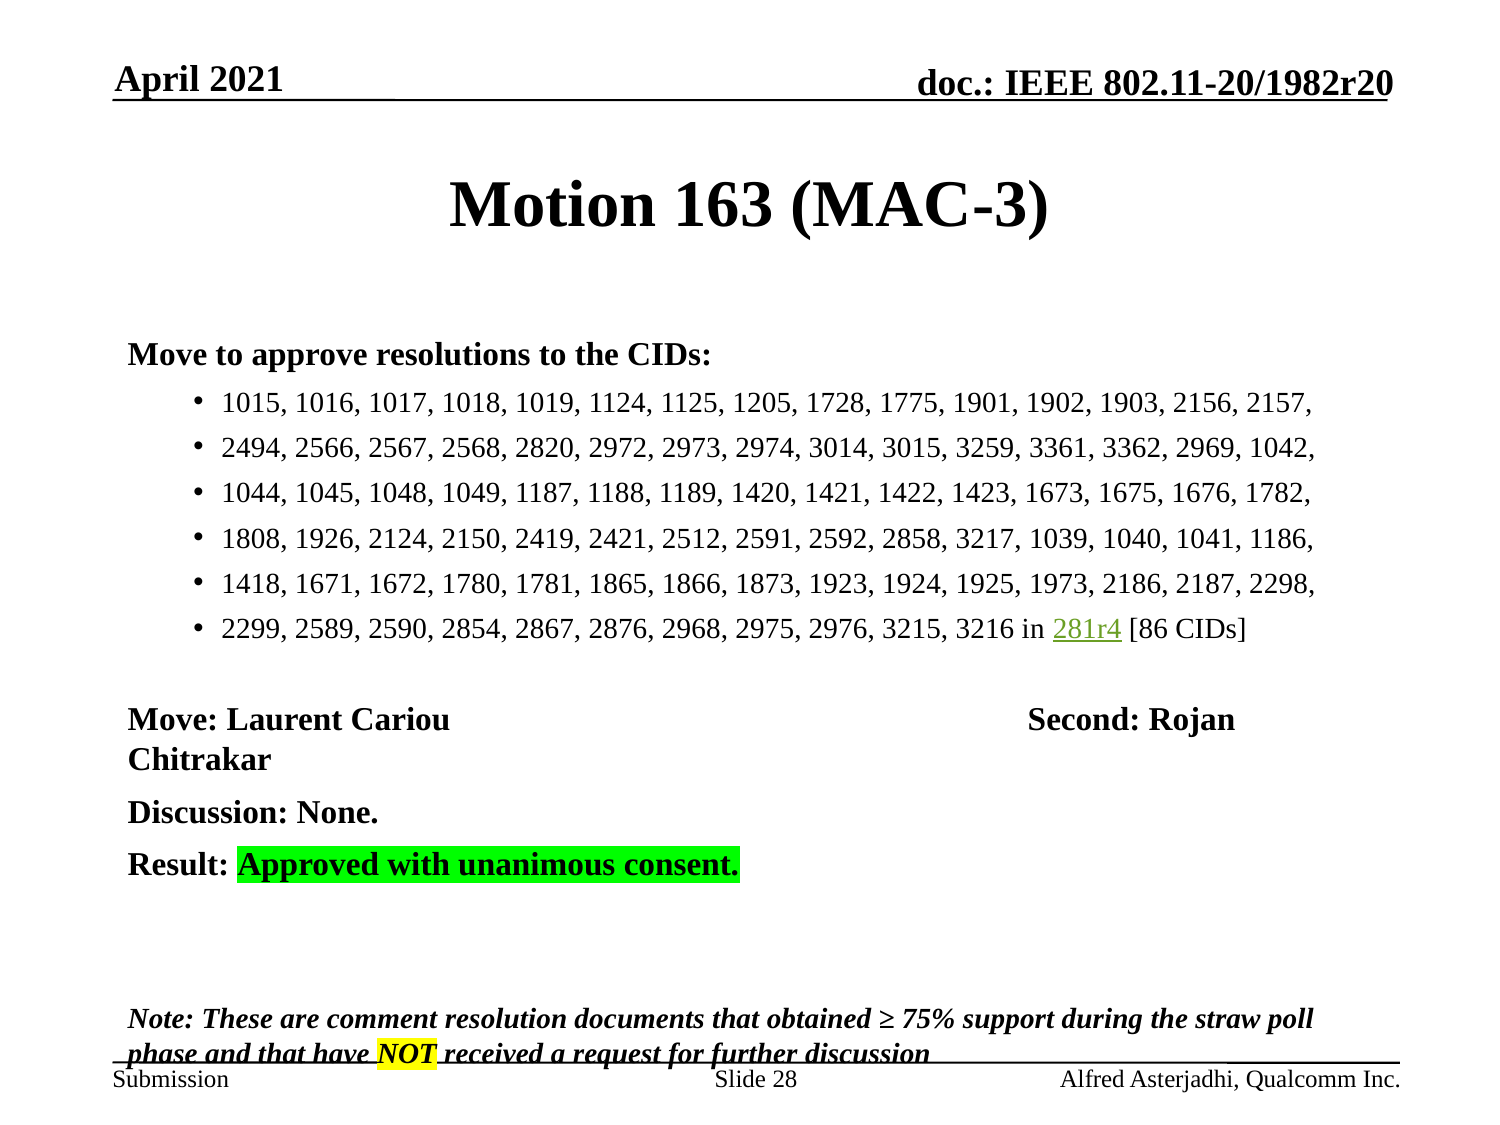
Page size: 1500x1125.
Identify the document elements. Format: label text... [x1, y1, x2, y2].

slide_number Slide 28 [712, 1061, 800, 1123]
list Move to approve resolutions to the CIDs: 1015, 1016, 1017, 1018, 1019, 1124, 1125, 1205, 1728, 1775, 1901, 1902, 1903, 2156, 2157, 2494, 2566, 2567, 2568, 2820, 2972, 2973, 2974, 3014, 3015, 3259, 3361, 3362, 2969, 1042, 1044, 1045, 1048, 1049, 1187, 1188, 1189, 1420, 1421, 1422, 1423, 1673, 1675, 1676, 1782, 1808, 1926, 2124, 2150, 2419, 2421, 2512, 2591, 2592, 2858, 3217, 1039, 1040, 1041, 1186, 1418, 1671, 1672, 1780, 1781, 1865, 1866, 1873, 1923, 1924, 1925, 1973, 2186, 2187, 2298, 2299, 2589, 2590, 2854, 2867, 2876, 2968, 2975, 2976, 3215, 3216 in 281r4 [86 CIDs] Move: Laurent Cariou Second: Rojan Chitrakar Discussion: None. Result: Approved with unanimous consent. Note: These are comment resolution documents that obtained ≥ 75% support during the straw poll phase and that have NOT received a request for further discussion [112, 324, 1388, 1063]
footer Alfred Asterjadhi, Qualcomm Inc. [878, 1061, 1402, 1093]
title Motion 163 (MAC-3) [112, 112, 1388, 288]
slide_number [114, 54, 423, 100]
